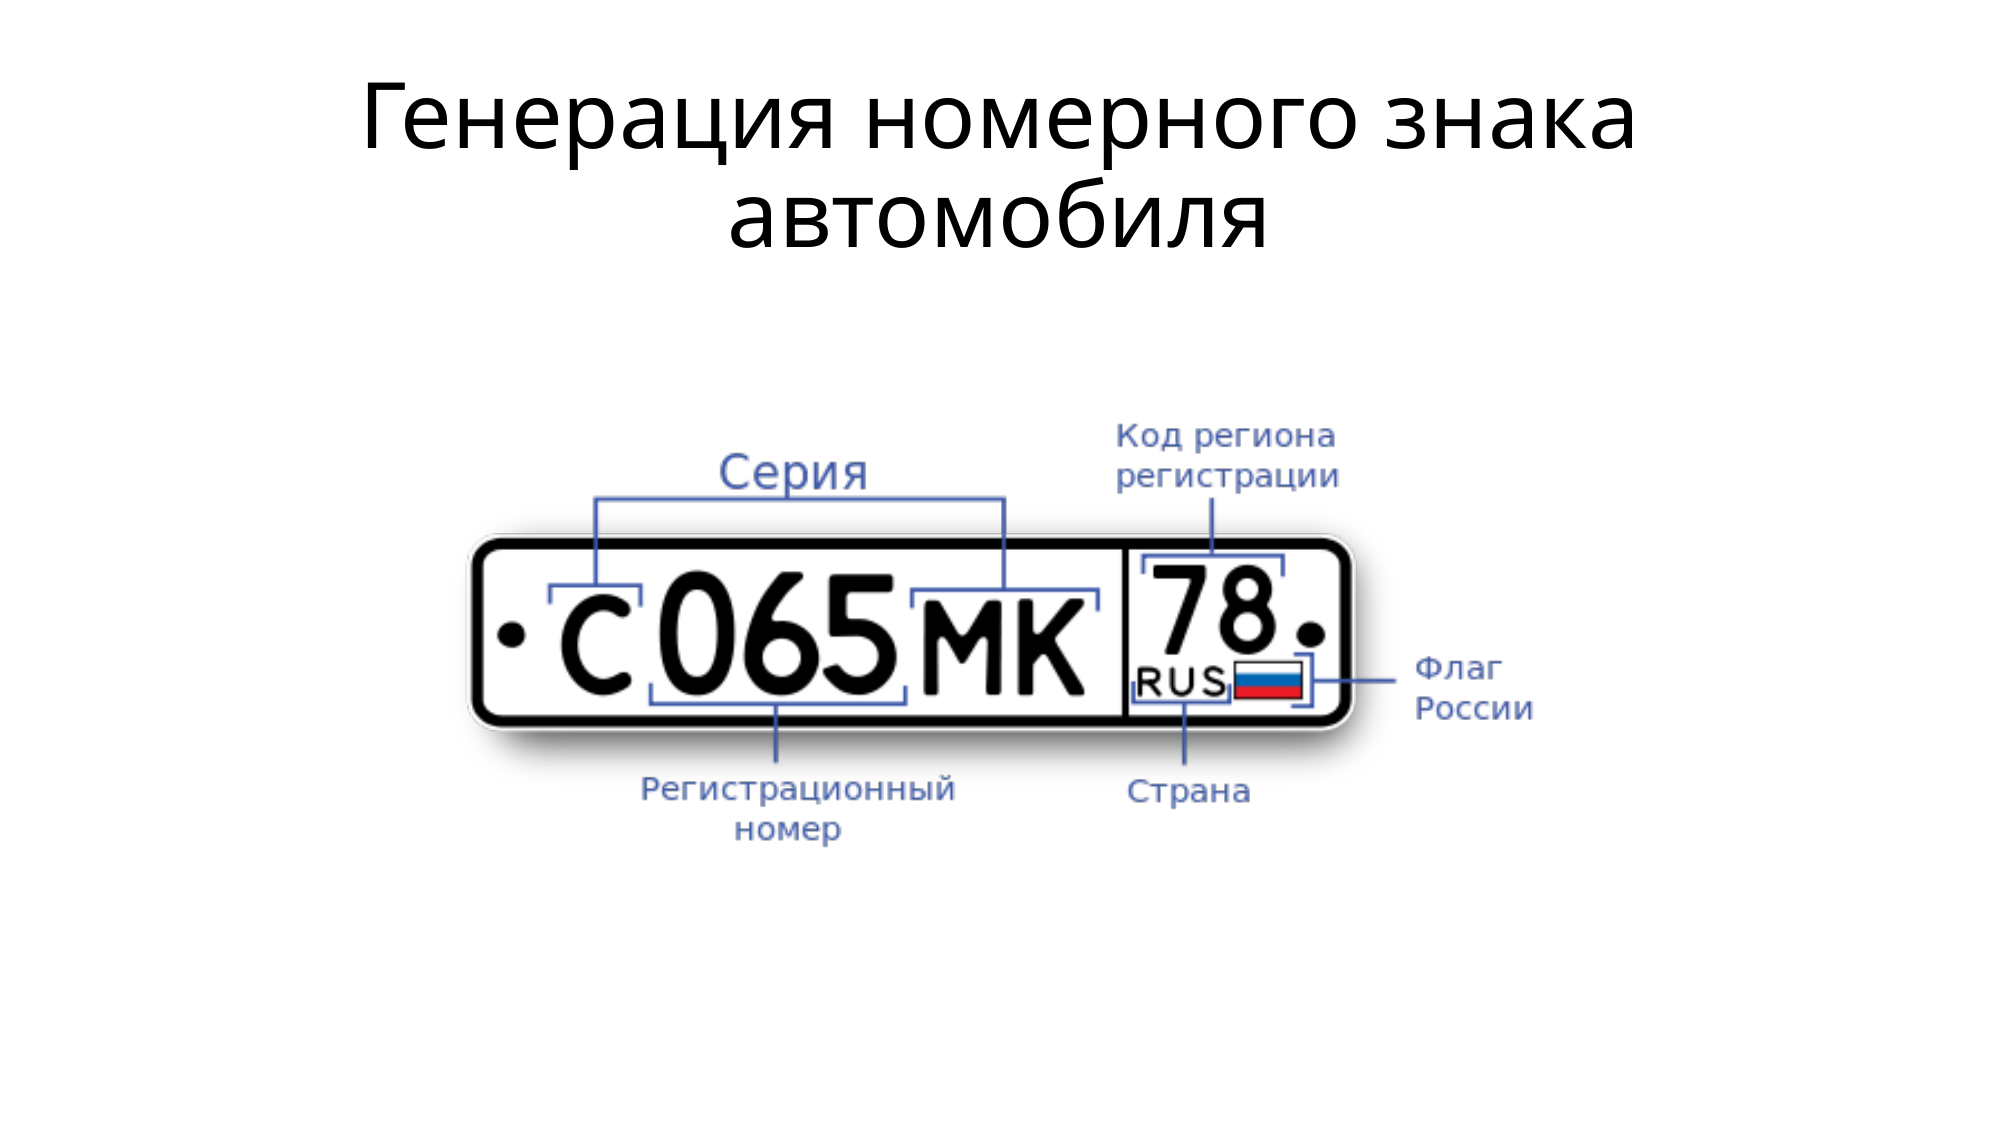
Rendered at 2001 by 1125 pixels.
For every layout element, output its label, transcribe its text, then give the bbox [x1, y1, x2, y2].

picture [442, 398, 1558, 863]
title Генерация номерного знака автомобиля [137, 59, 1863, 278]
